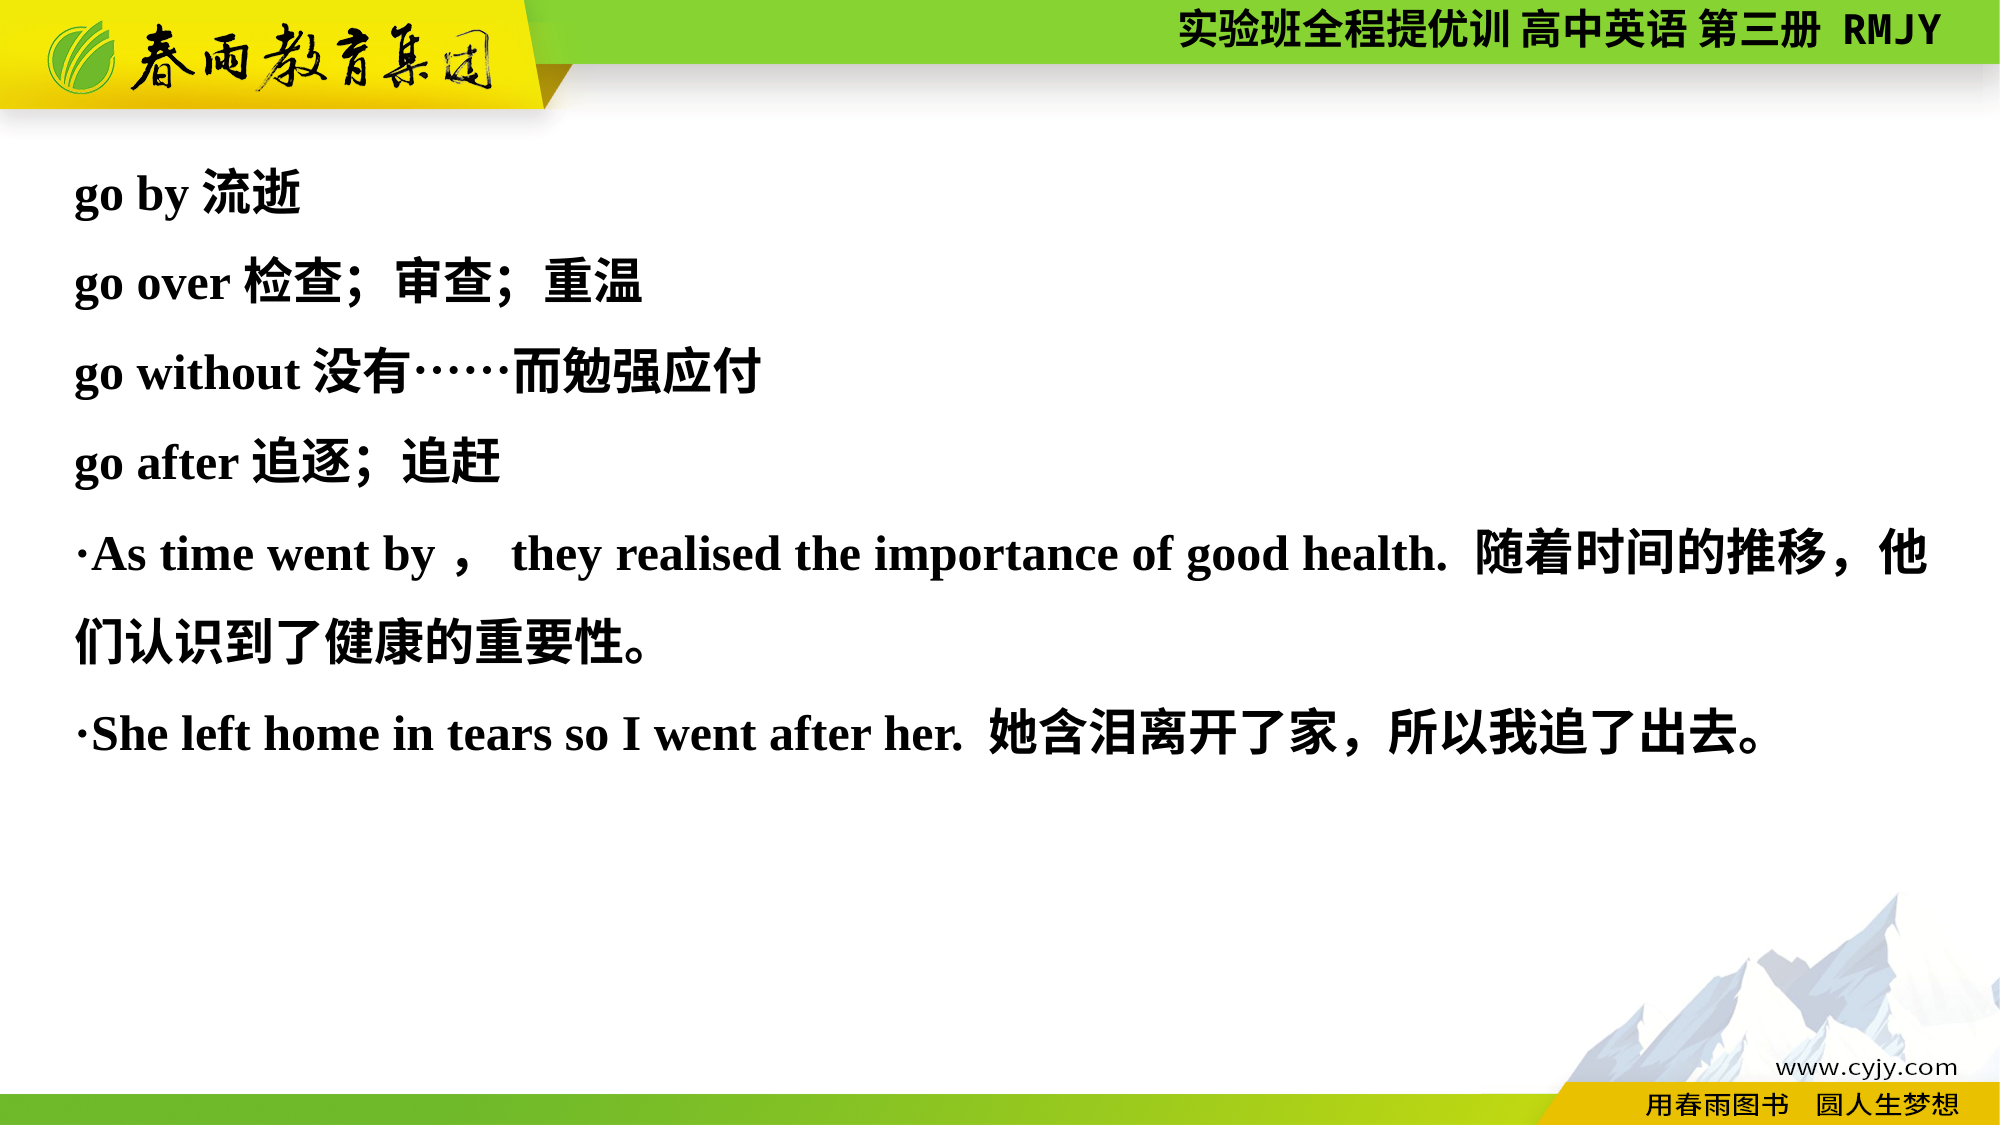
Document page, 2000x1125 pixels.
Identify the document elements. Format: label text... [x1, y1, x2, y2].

picture [0, 0, 2000, 1125]
list go by流逝 go over检查；审查；重温 go without没有……而勉强应付 go after追逐；追赶 ·As time went by，they realised the importance of good health. 随着时间的推移，他们认识到了健康的重要性。 ·She left home in tears so I went after her. 她含泪离开了家，所以我追了出去。 [59, 122, 1944, 763]
